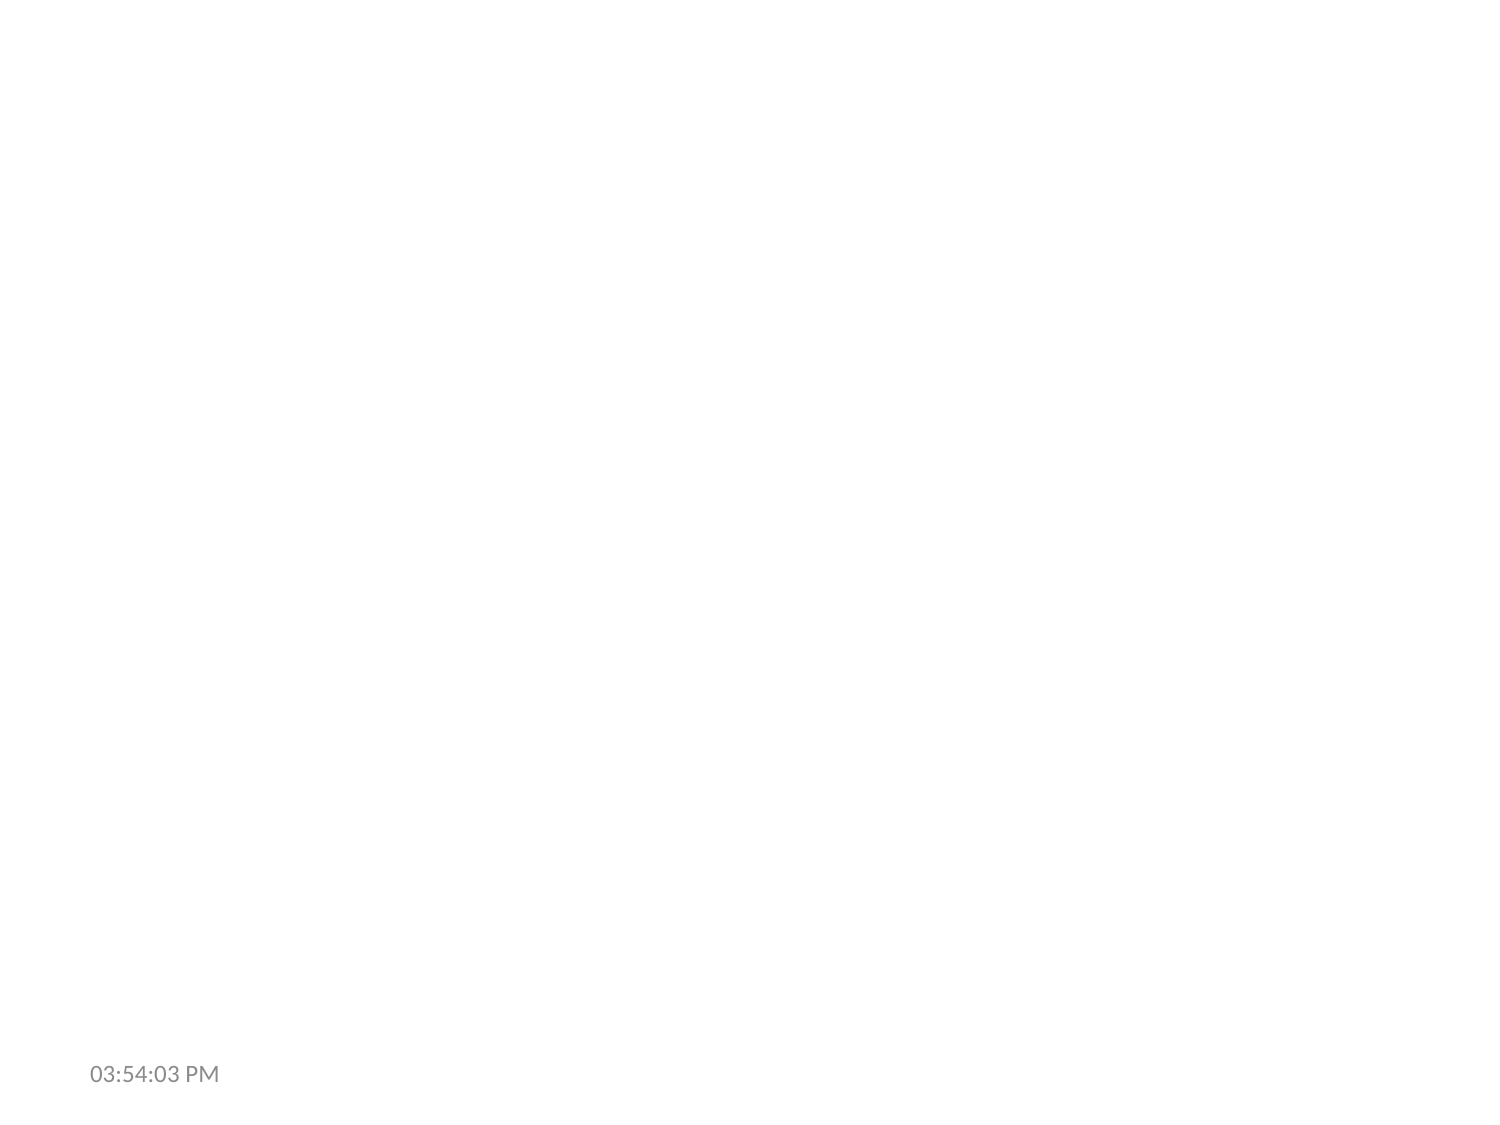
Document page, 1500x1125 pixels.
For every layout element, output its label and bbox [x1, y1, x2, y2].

slide_number [75, 1042, 425, 1103]
